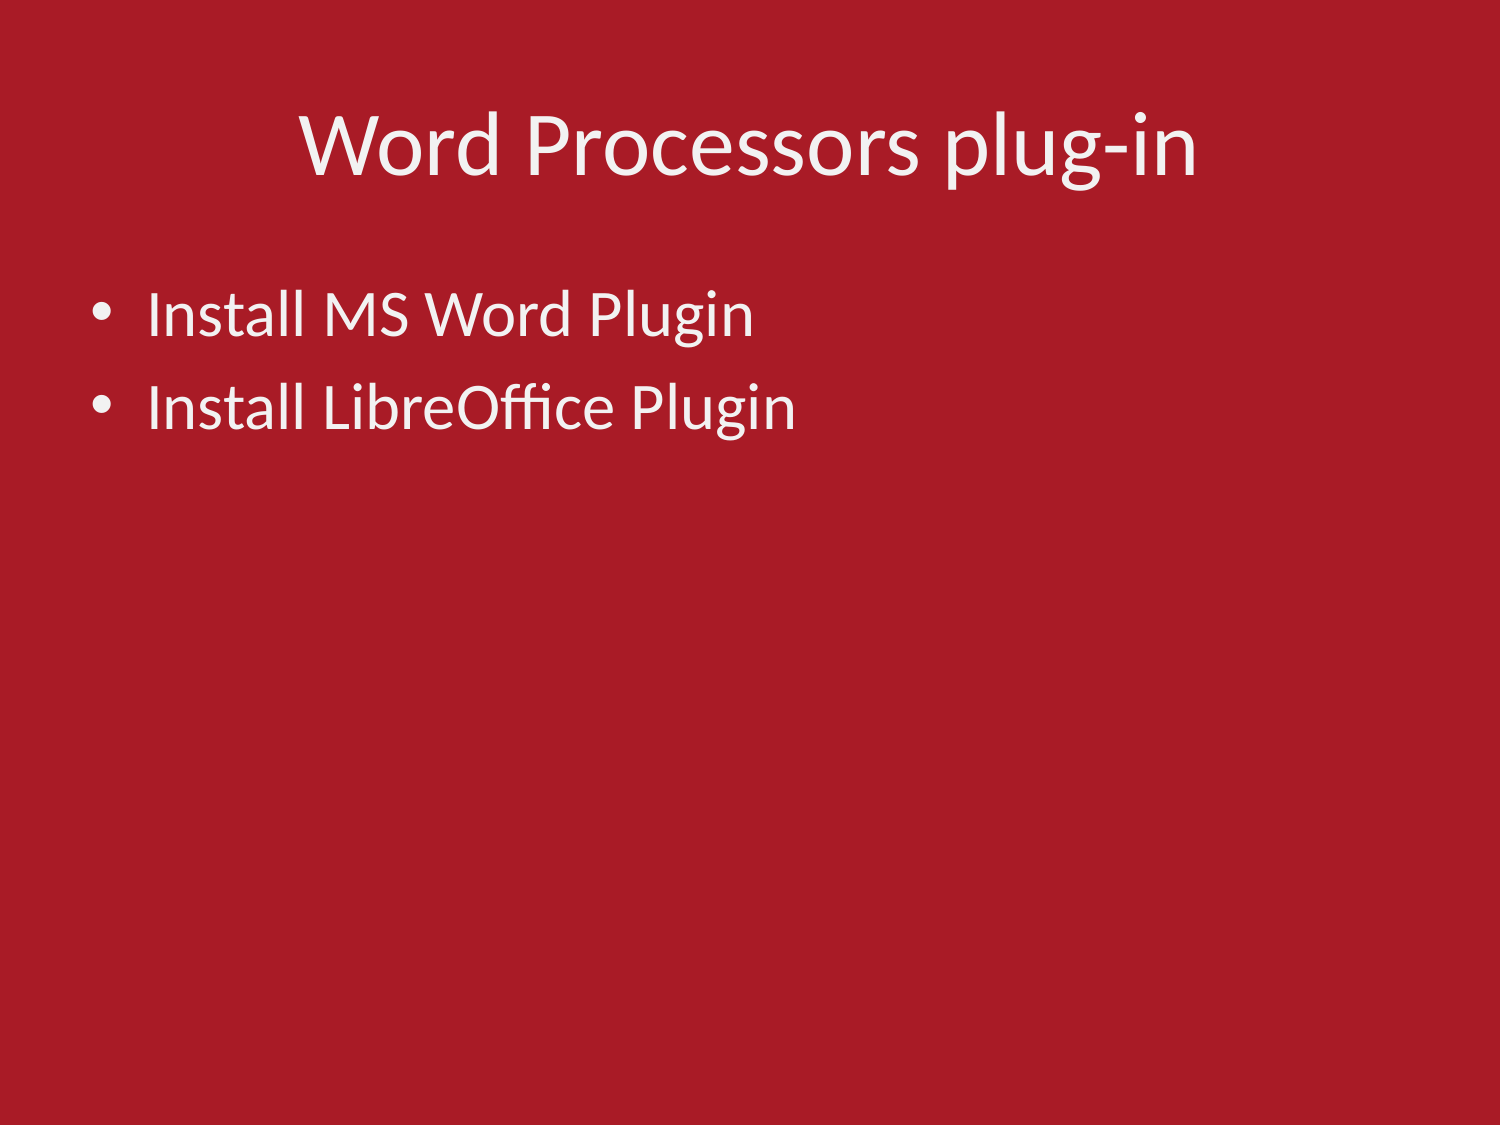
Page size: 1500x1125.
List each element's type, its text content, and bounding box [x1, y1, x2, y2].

title Word Processors plug-in [75, 45, 1425, 233]
list Install MS Word Plugin Install LibreOffice Plugin [75, 262, 1425, 1005]
